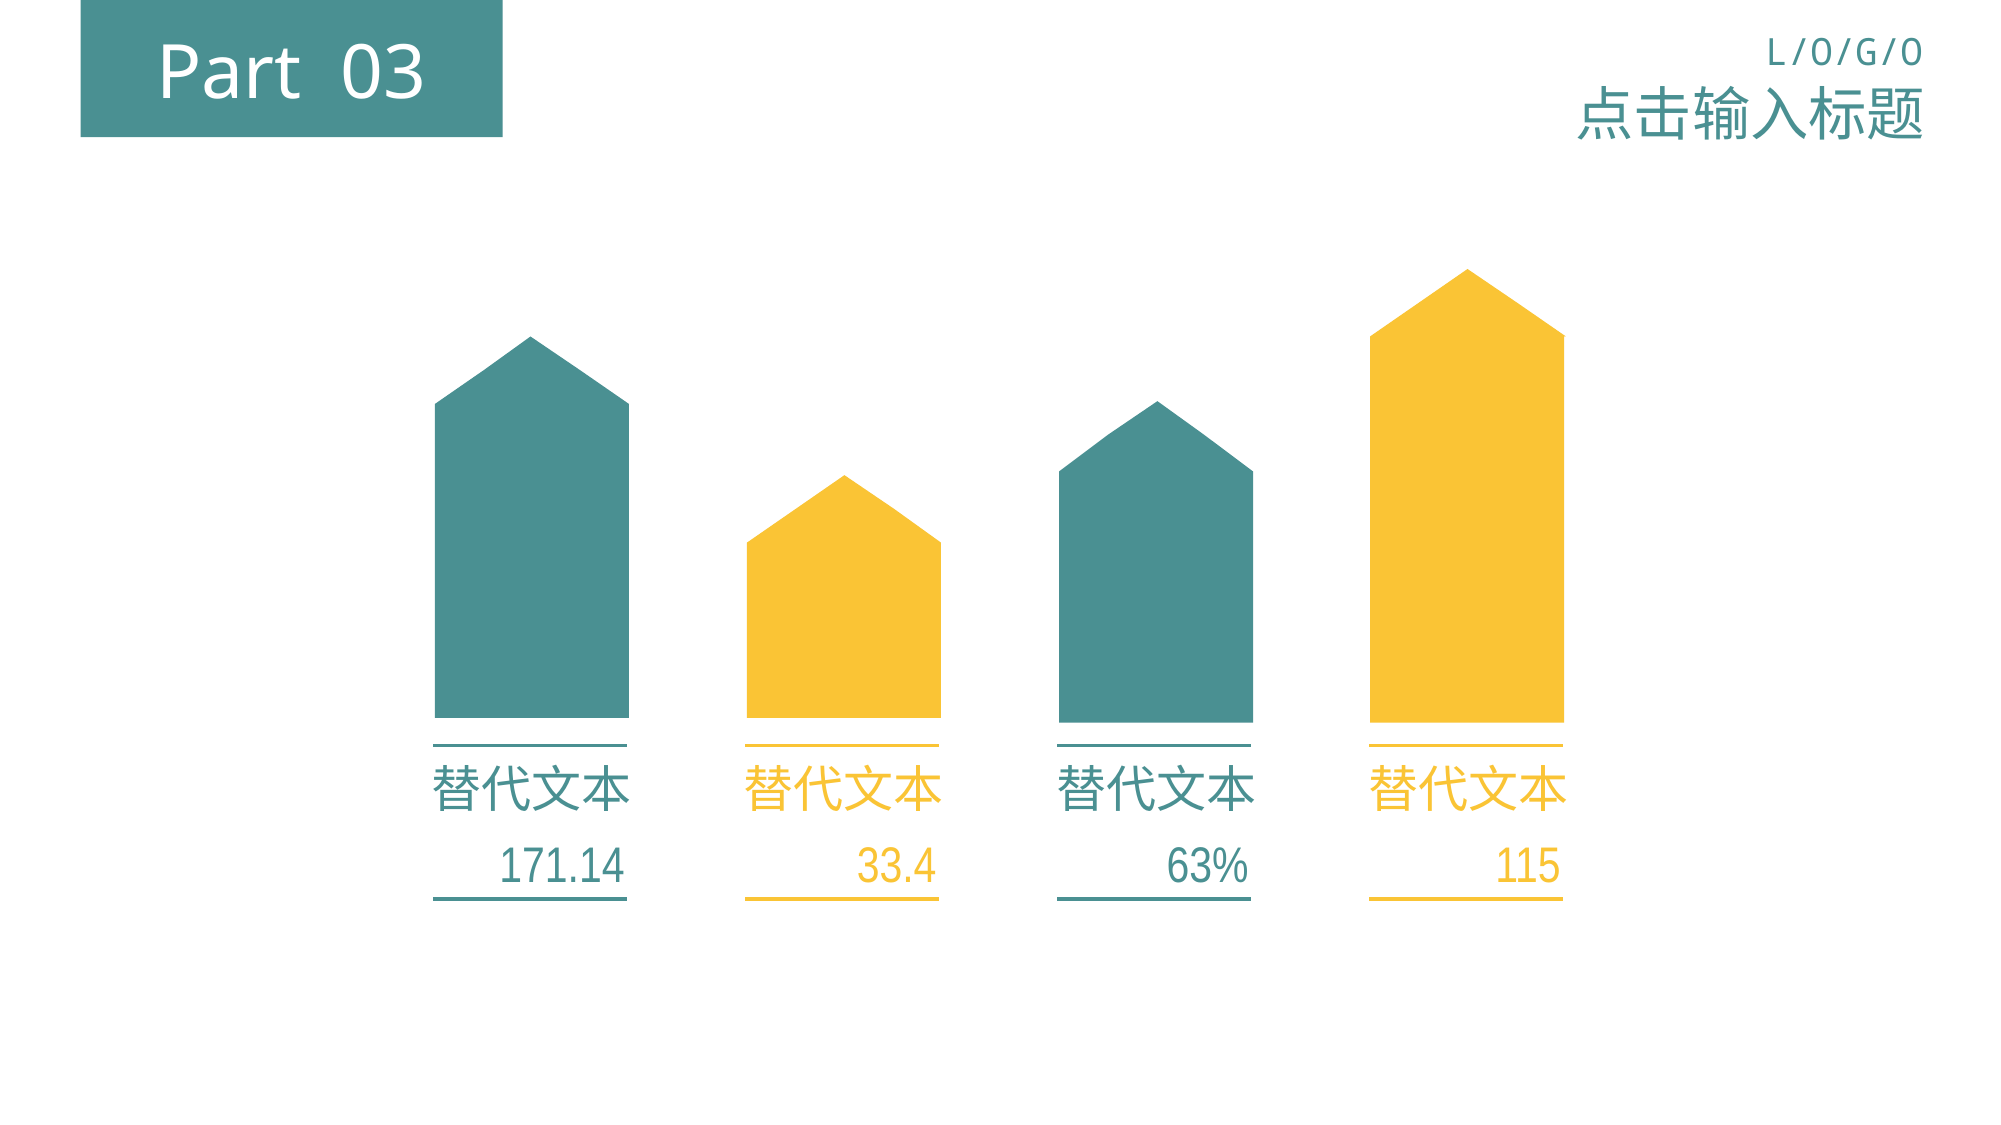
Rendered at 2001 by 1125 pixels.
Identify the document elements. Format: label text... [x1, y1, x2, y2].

text_box L/O/G/O [1730, 21, 1938, 70]
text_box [383, 269, 1617, 901]
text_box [80, 0, 503, 138]
text_box 点击输入标题 [1537, 70, 1940, 155]
